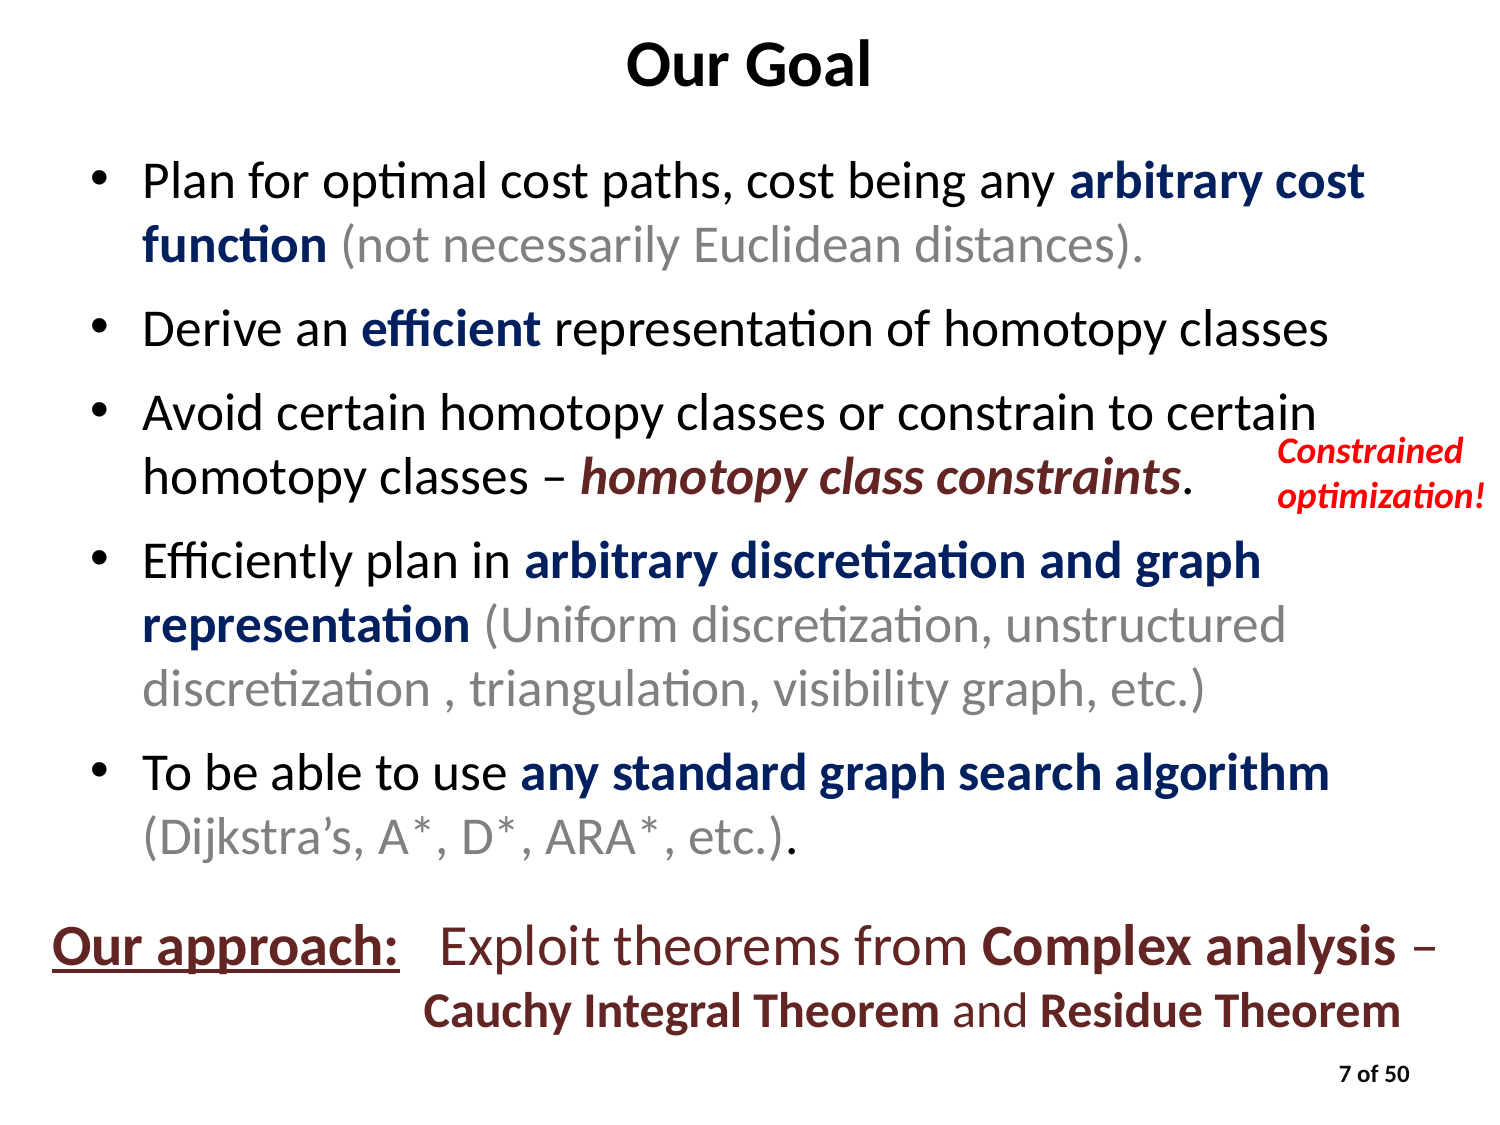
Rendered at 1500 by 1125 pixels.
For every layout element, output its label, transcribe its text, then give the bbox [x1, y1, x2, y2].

list Plan for optimal cost paths, cost being any arbitrary cost function (not necessarily Euclidean distances). Derive an efficient representation of homotopy classes Avoid certain homotopy classes or constrain to certain homotopy classes – homotopy class constraints. Efficiently plan in arbitrary discretization and graph representation (Uniform discretization, unstructured discretization , triangulation, visibility graph, etc.) To be able to use any standard graph search algorithm (Dijkstra’s, A*, D*, ARA*, etc.). [75, 137, 1425, 888]
text_box Constrained optimization! [1262, 418, 1500, 524]
text_box Our approach: Exploit theorems from Complex analysis – Cauchy Integral Theorem and Residue Theorem [37, 900, 1488, 1045]
slide_number 7 of 50 [1074, 1042, 1425, 1103]
text_box Our Goal [0, 12, 1500, 108]
